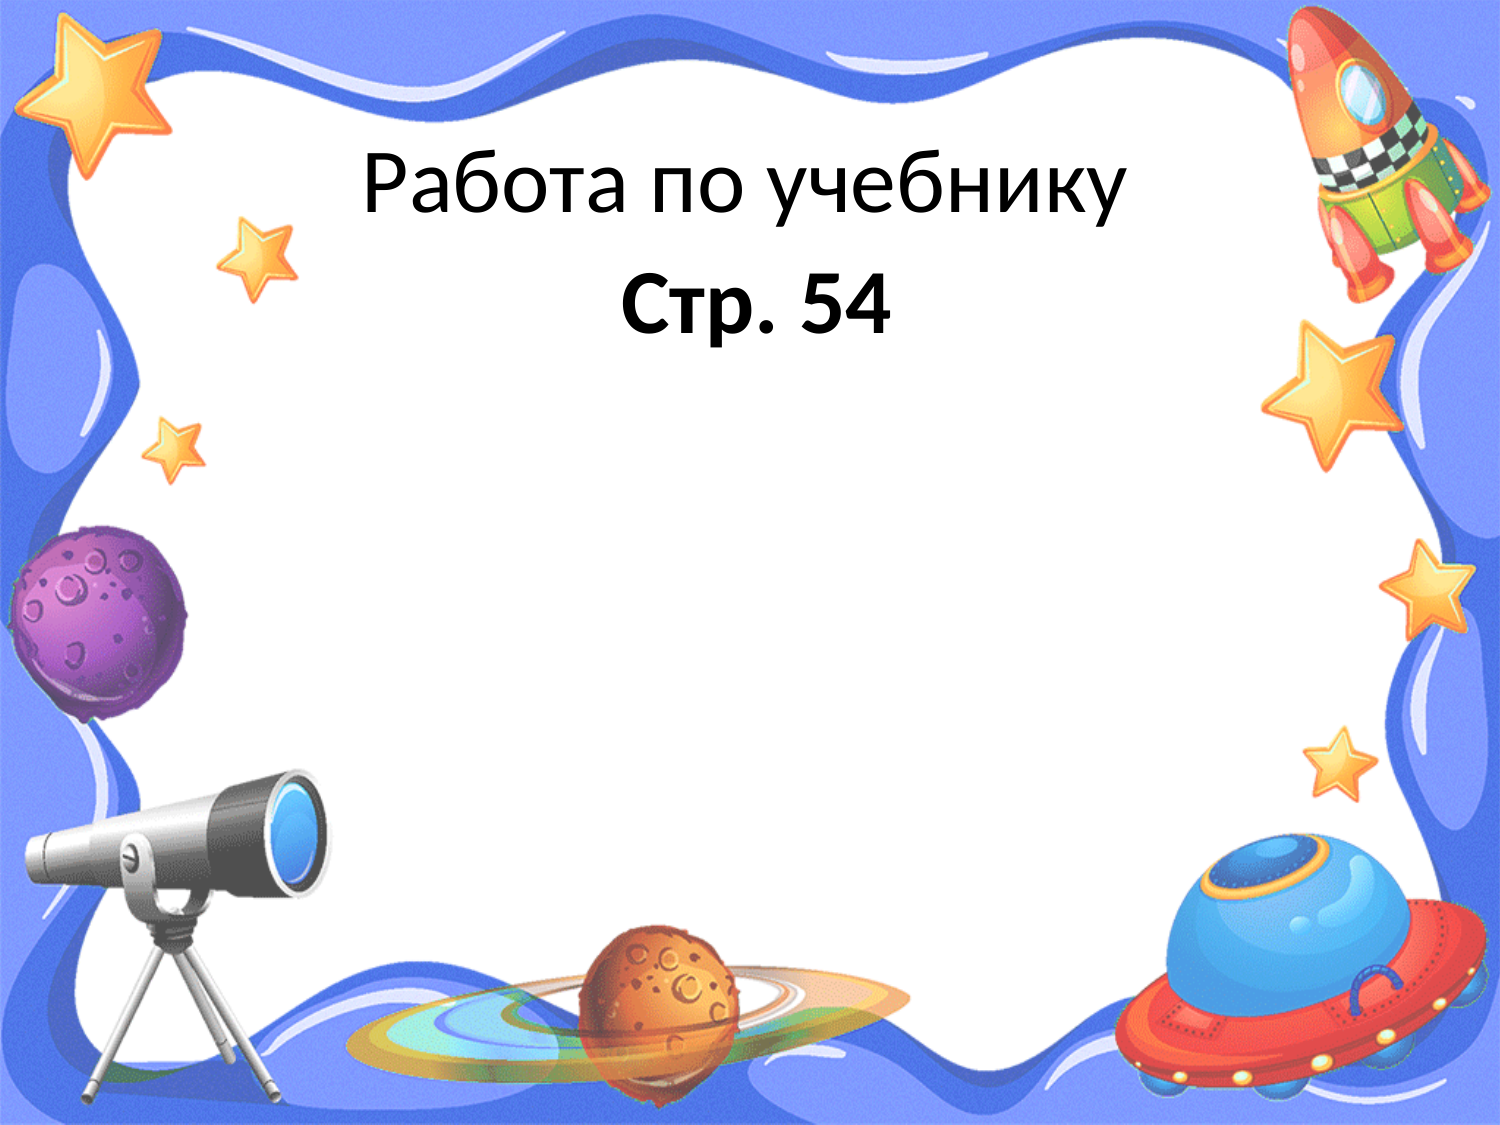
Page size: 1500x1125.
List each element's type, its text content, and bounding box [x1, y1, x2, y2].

title Работа по учебнику [70, 82, 1421, 270]
list Стр. 54 [82, 234, 1432, 715]
